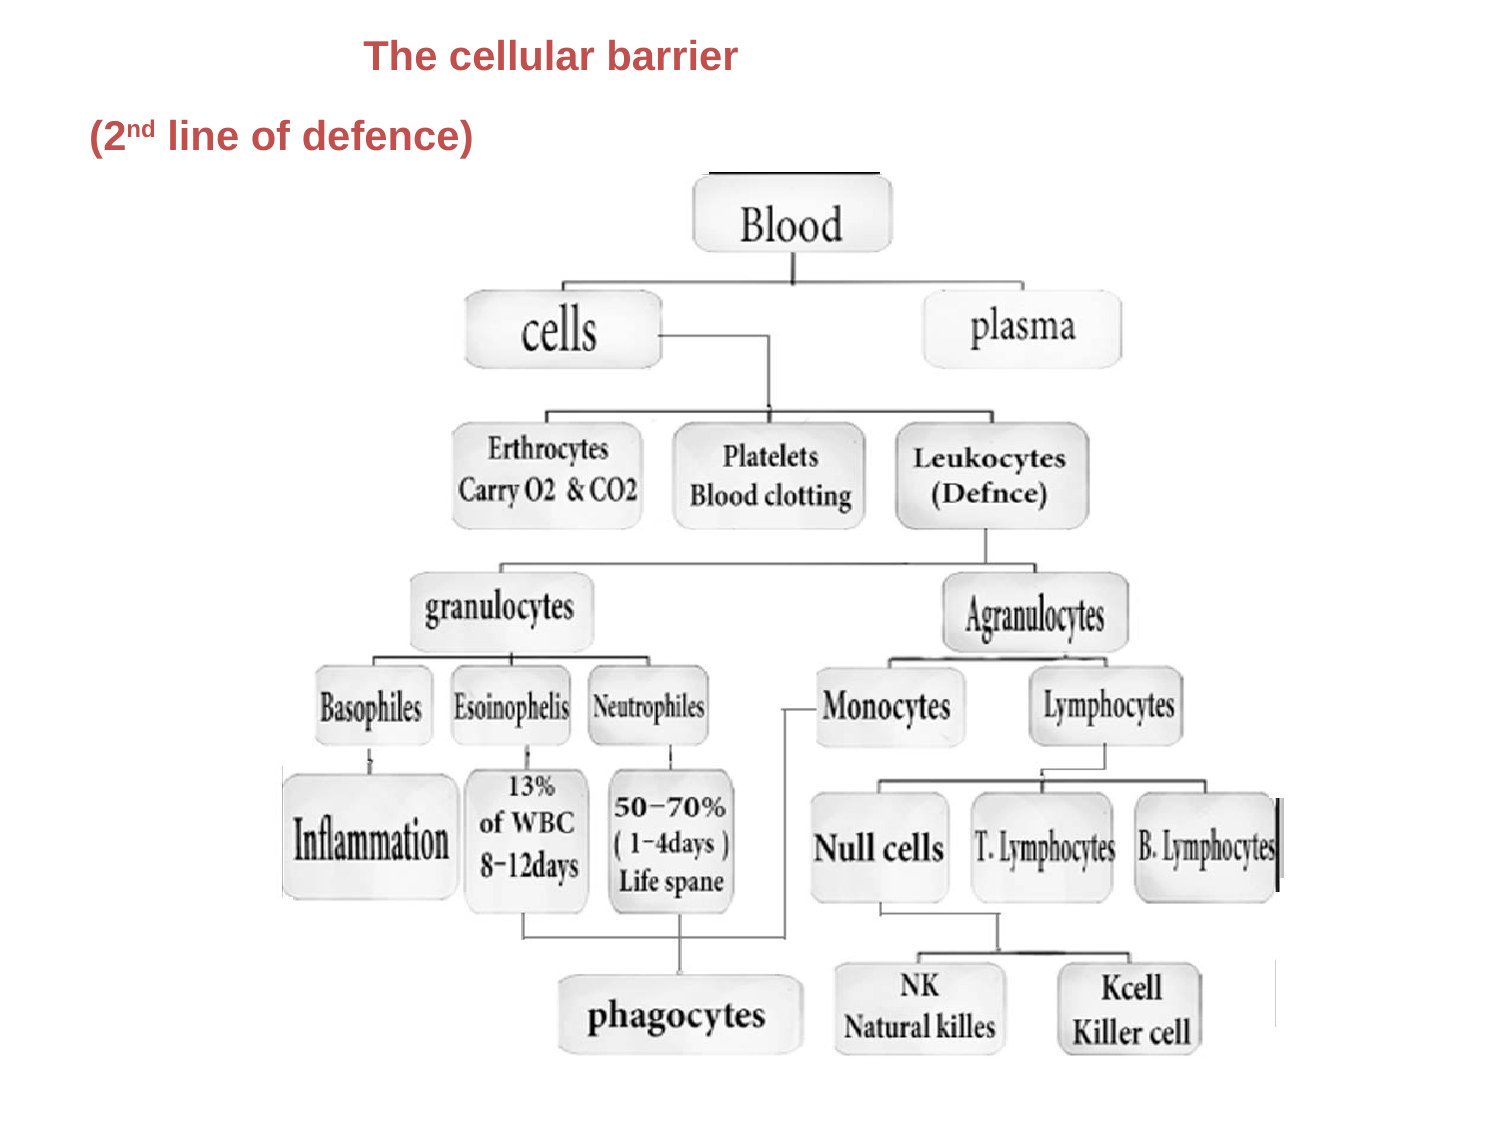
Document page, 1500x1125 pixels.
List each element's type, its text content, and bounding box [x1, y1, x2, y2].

text_box The cellular barrier [49, 21, 754, 132]
text_box (2nd line of defence) [62, 101, 489, 167]
picture [275, 172, 1284, 1064]
